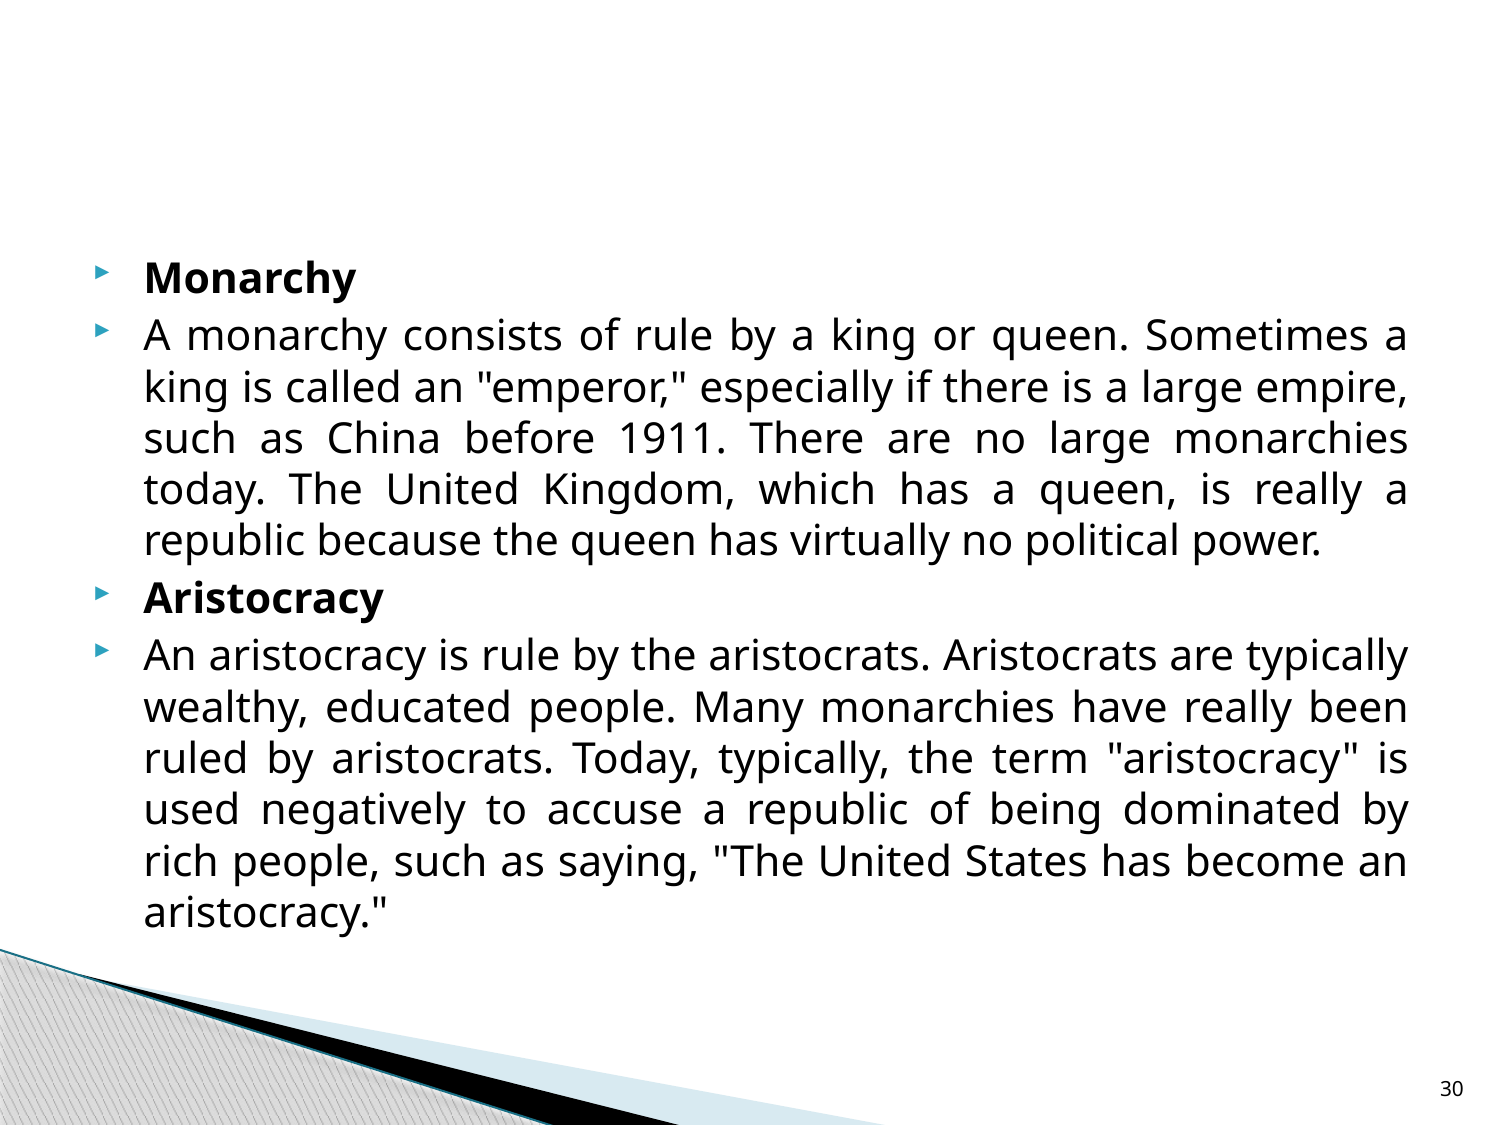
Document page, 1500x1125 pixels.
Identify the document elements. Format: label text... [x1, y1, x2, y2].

list Monarchy A monarchy consists of rule by a king or queen. Sometimes a king is called an "emperor," especially if there is a large empire, such as China before 1911. There are no large monarchies today. The United Kingdom, which has a queen, is really a republic because the queen has virtually no political power. Aristocracy An aristocracy is rule by the aristocrats. Aristocrats are typically wealthy, educated people. Many monarchies have really been ruled by aristocrats. Today, typically, the term "aristocracy" is used negatively to accuse a republic of being dominated by rich people, such as saying, "The United States has become an aristocracy." [75, 243, 1425, 986]
slide_number 30 [1418, 1051, 1479, 1112]
